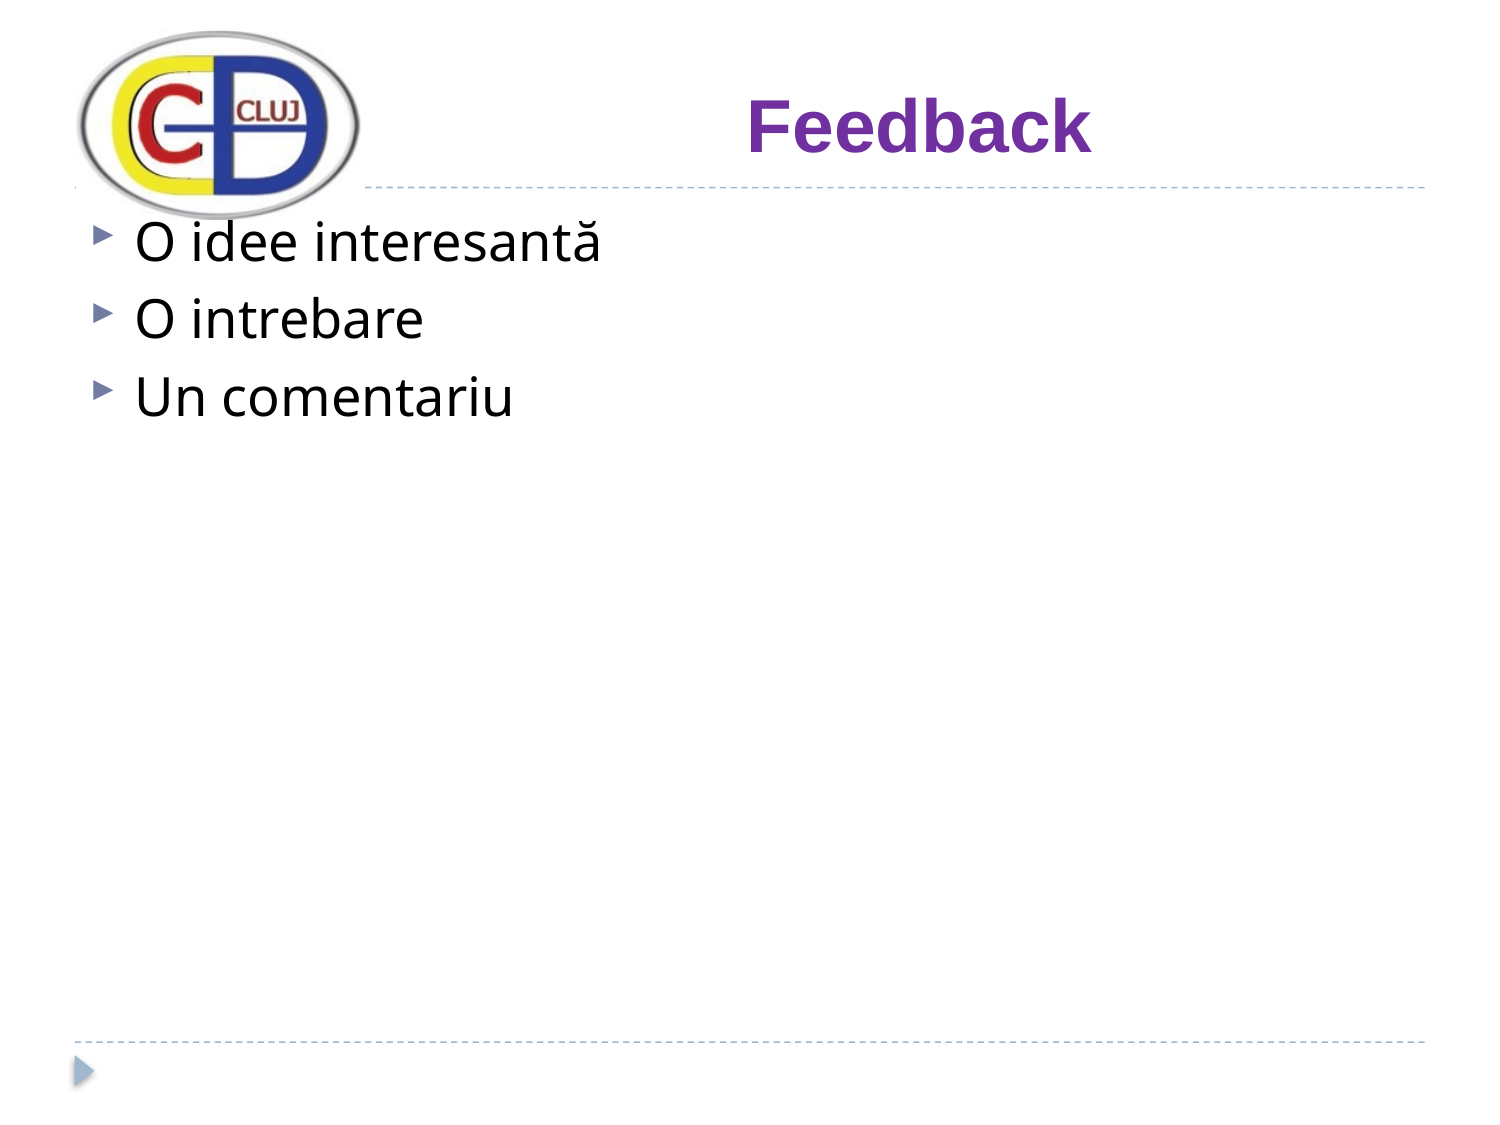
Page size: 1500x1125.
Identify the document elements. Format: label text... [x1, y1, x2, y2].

text_box Feedback [445, 70, 1395, 175]
picture [76, 30, 361, 200]
list O idee interesantă O intrebare Un comentariu [75, 200, 1425, 1010]
